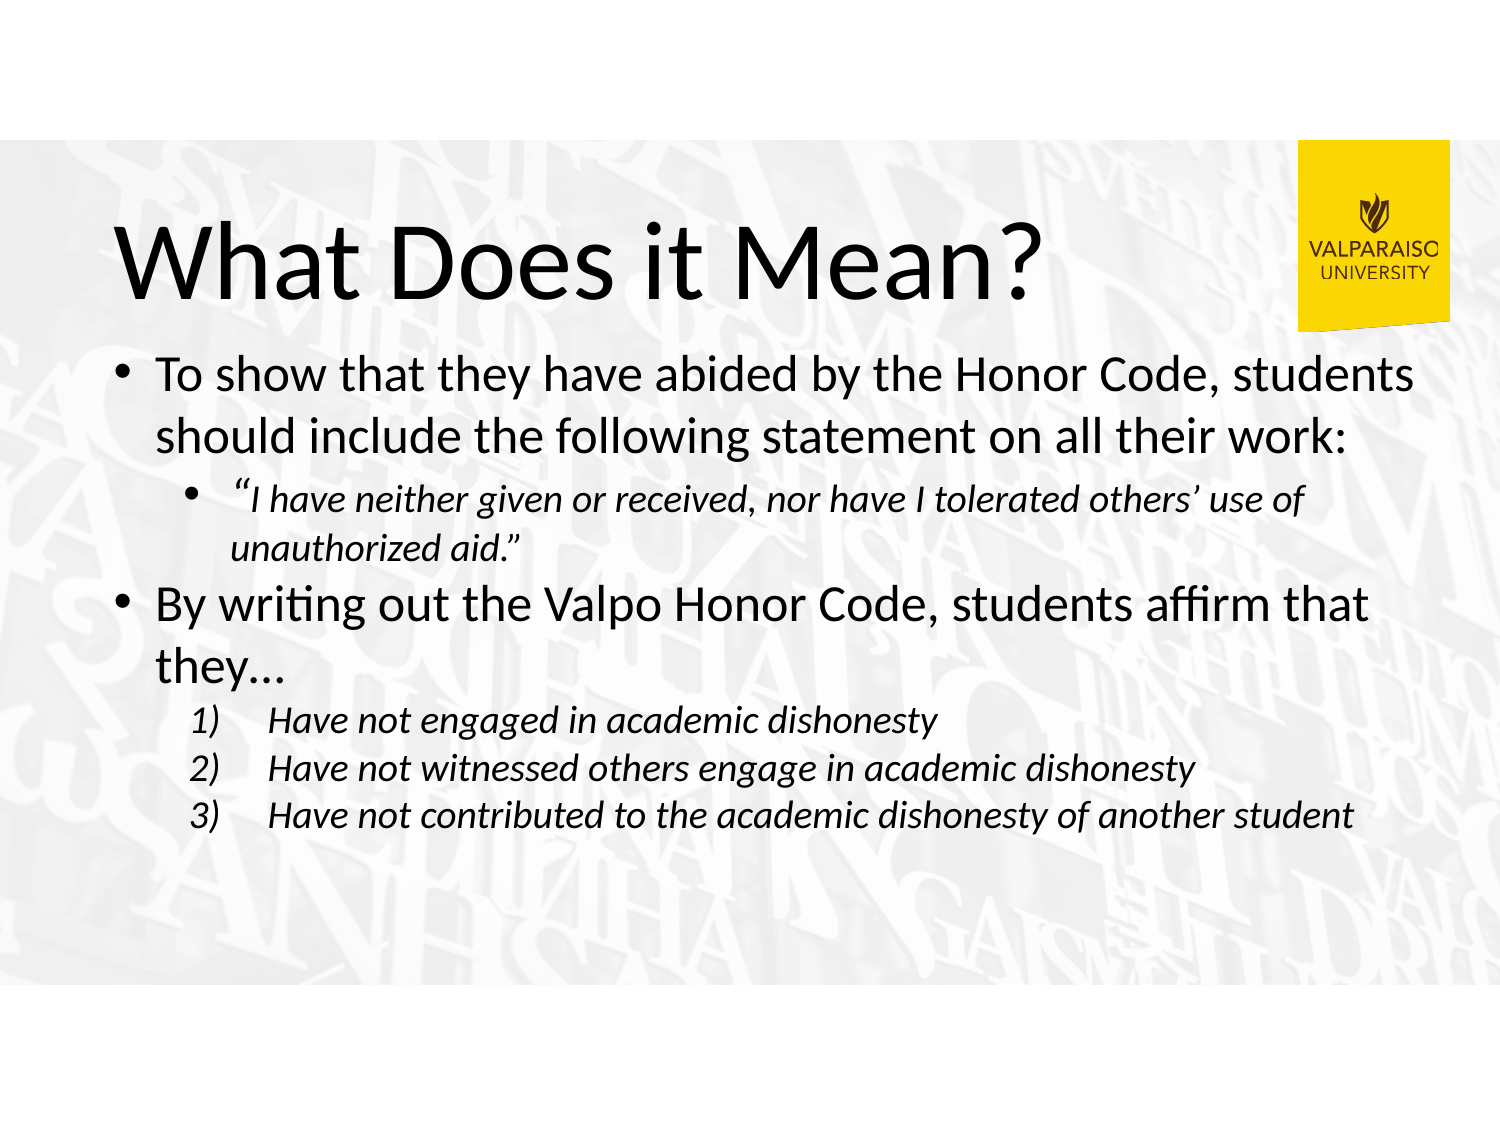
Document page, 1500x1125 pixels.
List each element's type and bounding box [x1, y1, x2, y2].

text_box [1298, 140, 1450, 333]
picture [0, 140, 1500, 985]
